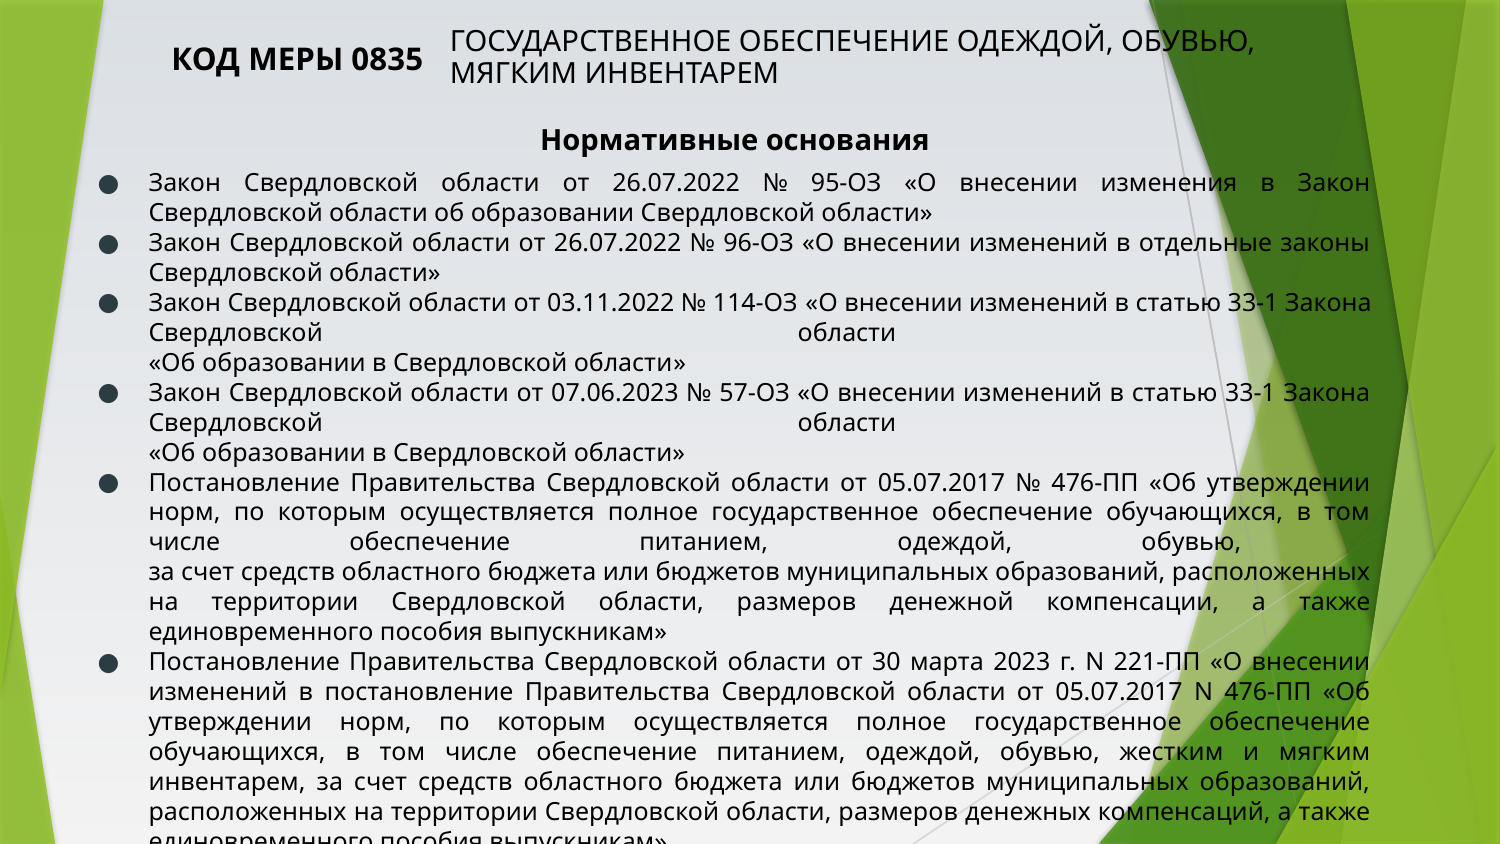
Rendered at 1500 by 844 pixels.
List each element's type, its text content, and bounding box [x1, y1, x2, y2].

text_box Государственное обеспечение одеждой, обувью, мягким инвентарем [438, 0, 1384, 116]
text_box Нормативные основания Закон Свердловской области от 26.07.2022 № 95-ОЗ «О внесении изменения в Закон Свердловской области об образовании Свердловской области» Закон Свердловской области от 26.07.2022 № 96-ОЗ «О внесении изменений в отдельные законы Свердловской области» Закон Свердловской области от 03.11.2022 № 114-ОЗ «О внесении изменений в статью 33-1 Закона Свердловской области «Об образовании в Свердловской области» Закон Свердловской области от 07.06.2023 № 57-ОЗ «О внесении изменений в статью 33-1 Закона Свердловской области «Об образовании в Свердловской области» Постановление Правительства Свердловской области от 05.07.2017 № 476-ПП «Об утверждении норм, по которым осуществляется полное государственное обеспечение обучающихся, в том числе обеспечение питанием, одеждой, обувью, за счет средств областного бюджета или бюджетов муниципальных образований, расположенных на территории Свердловской области, размеров денежной компенсации, а также единовременного пособия выпускникам» Постановление Правительства Свердловской области от 30 марта 2023 г. N 221-ПП «О внесении изменений в постановление Правительства Свердловской области от 05.07.2017 N 476-ПП «Об утверждении норм, по которым осуществляется полное государственное обеспечение обучающихся, в том числе обеспечение питанием, одеждой, обувью, жестким и мягким инвентарем, за счет средств областного бюджета или бюджетов муниципальных образований, расположенных на территории Свердловской области, размеров денежных компенсаций, а также единовременного пособия выпускникам» Форма предоставления – натуральная За счет субсидий из областного бюджета на финансовое обеспечение выполнения публичных обязательств Периодичность предоставления Ежегодно [62, 116, 1384, 808]
text_box КОД МЕРЫ 0835 [122, 0, 438, 116]
